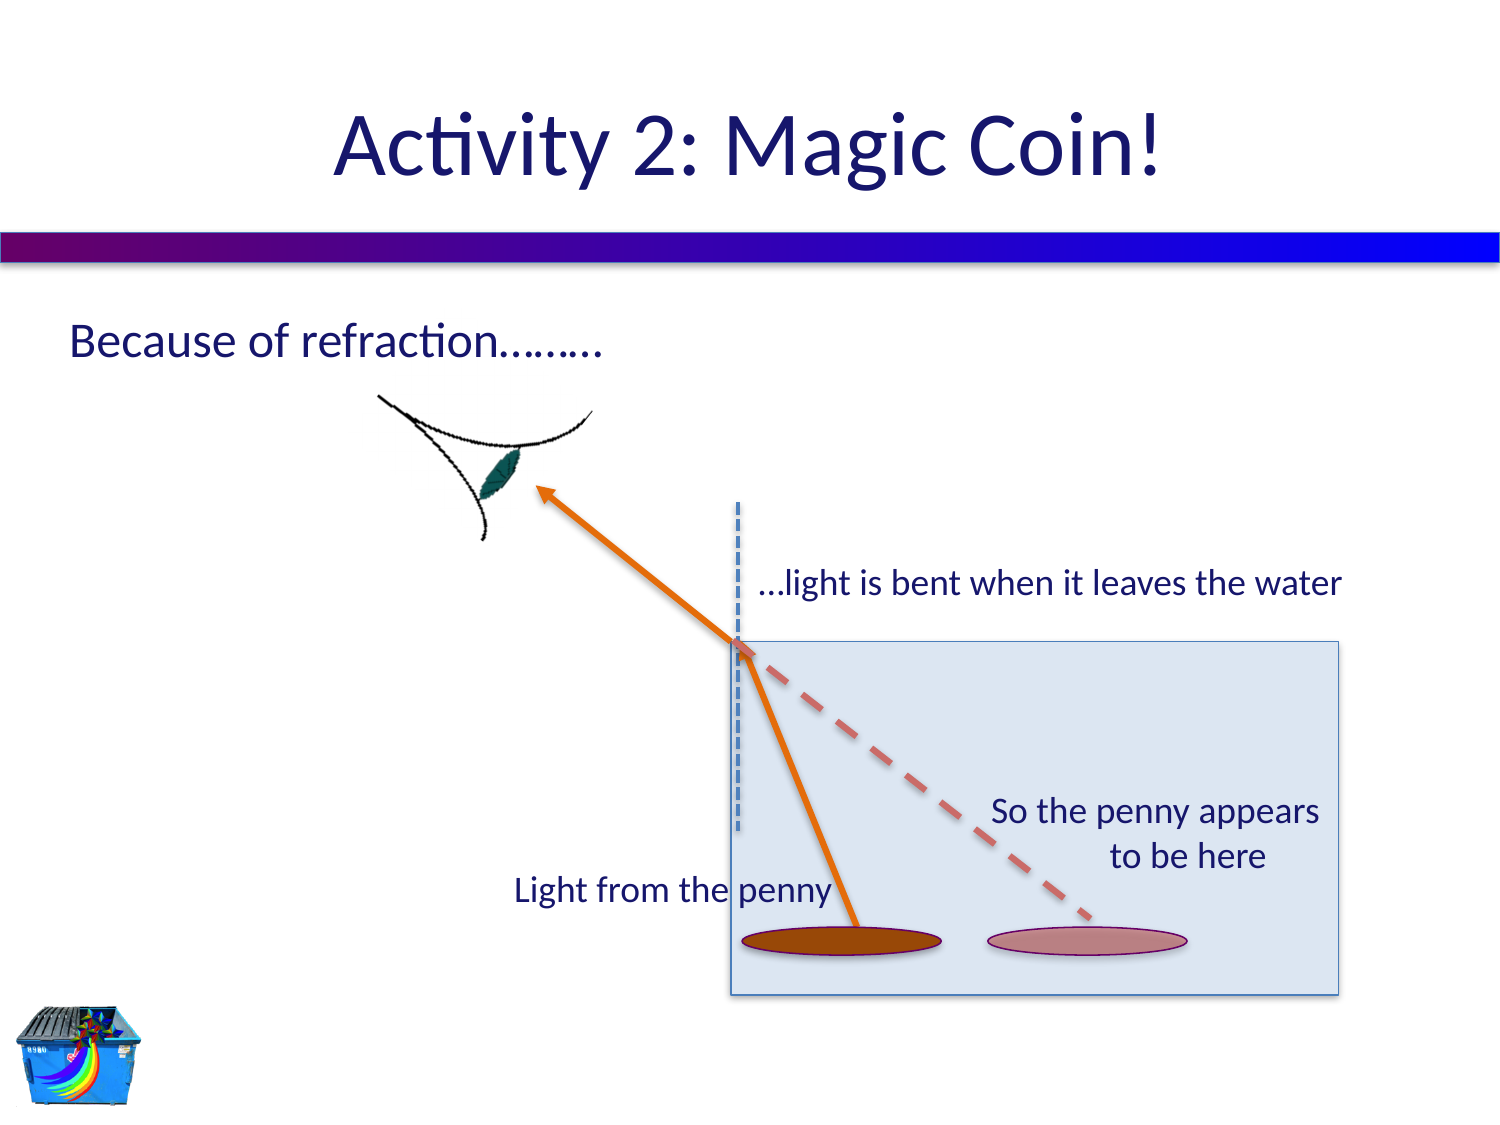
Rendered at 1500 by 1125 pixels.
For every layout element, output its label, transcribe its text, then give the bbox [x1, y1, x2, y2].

text_box [987, 926, 1188, 956]
text_box So the penny appears to be here [1094, 778, 1500, 883]
text_box [730, 883, 1339, 996]
text_box [1092, 641, 1339, 778]
picture [348, 337, 592, 545]
text_box Because of refraction……… [54, 300, 618, 376]
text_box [732, 640, 1091, 919]
text_box [741, 928, 942, 956]
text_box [535, 485, 732, 642]
text_box …light is bent when it leaves the water [743, 551, 1381, 611]
text_box Light from the penny [499, 858, 727, 918]
picture [14, 1004, 143, 1107]
title Activity 2: Magic Coin! [75, 45, 1425, 233]
